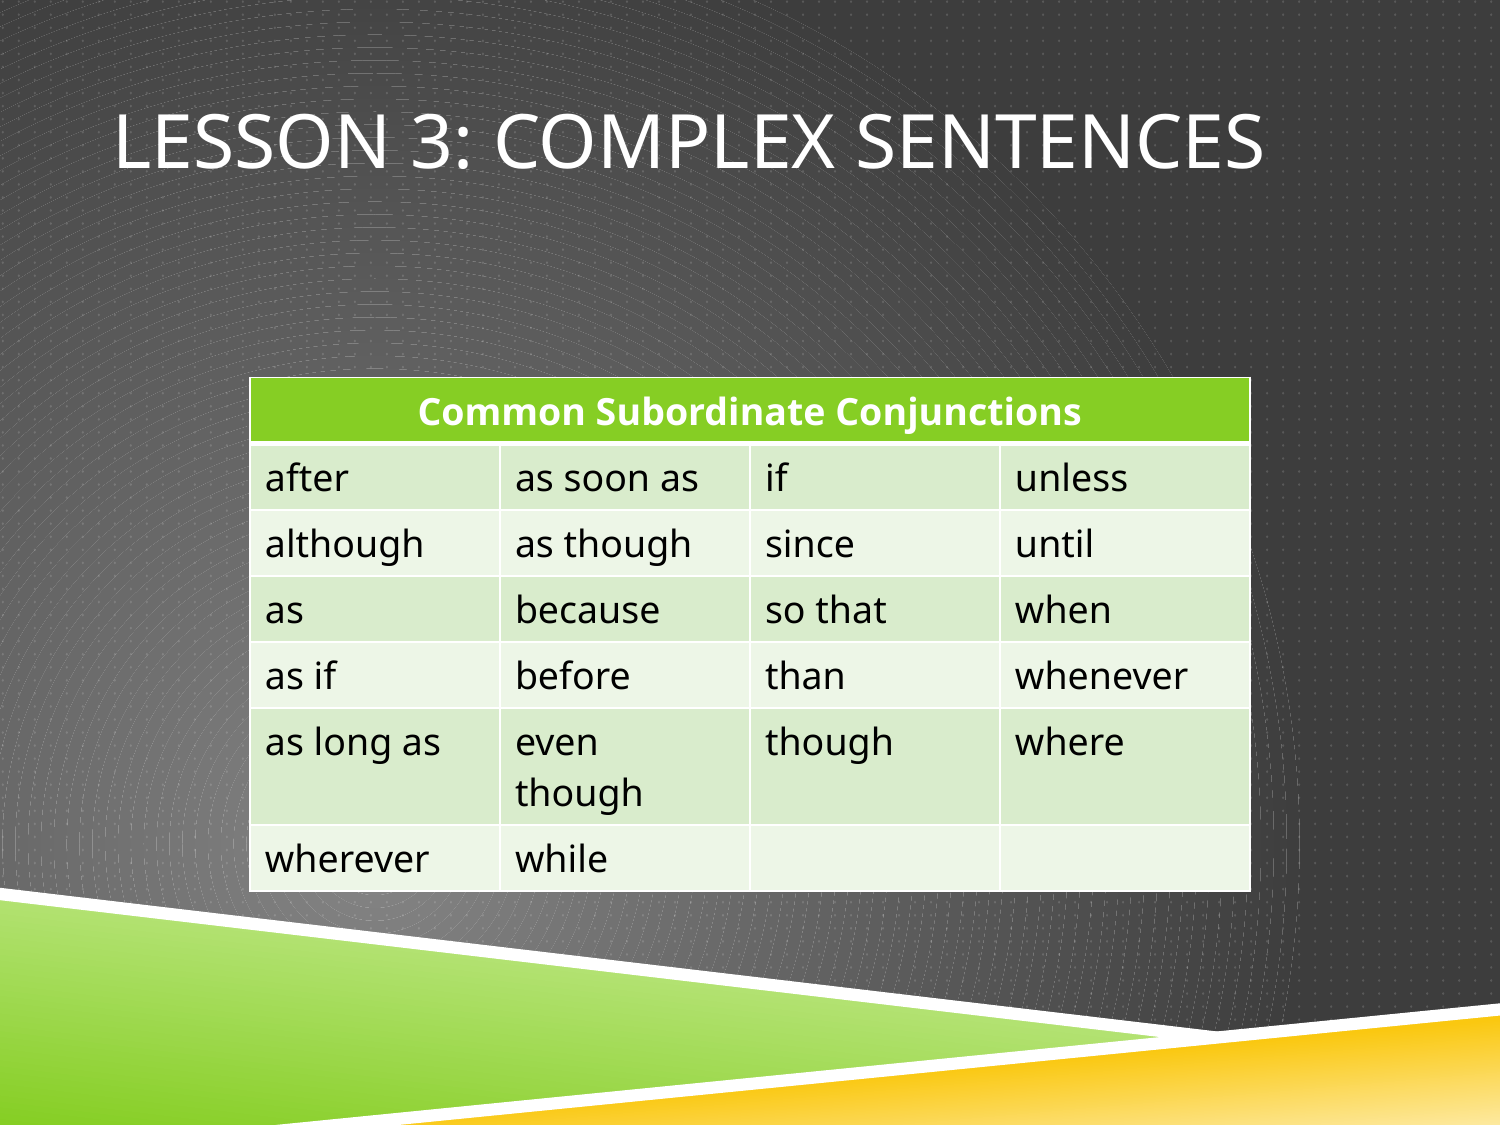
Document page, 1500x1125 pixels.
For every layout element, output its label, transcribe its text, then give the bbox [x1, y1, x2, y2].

table_cell as if [251, 643, 499, 707]
table_cell wherever [251, 826, 499, 890]
table_cell than [751, 643, 999, 707]
table_cell although [251, 511, 499, 575]
title Lesson 3: Complex sentences [112, 45, 1388, 233]
table_cell before [501, 643, 749, 707]
table_header Common Subordinate Conjunctions [251, 378, 1249, 441]
table_cell where [1001, 709, 1249, 824]
table_cell because [501, 577, 749, 641]
table_cell until [1001, 511, 1249, 575]
table_cell unless [1001, 446, 1249, 509]
table_cell as [251, 577, 499, 641]
table_cell [751, 826, 999, 890]
table_cell as though [501, 511, 749, 575]
table_cell since [751, 511, 999, 575]
table_cell as long as [251, 709, 499, 824]
table_cell when [1001, 577, 1249, 641]
table_cell after [251, 446, 499, 509]
table_cell if [751, 446, 999, 509]
table_cell [1001, 826, 1249, 890]
table_cell even though [501, 709, 749, 824]
table_cell though [751, 709, 999, 824]
table_cell whenever [1001, 643, 1249, 707]
table_cell while [501, 826, 749, 890]
table_cell as soon as [501, 446, 749, 509]
table_cell so that [751, 577, 999, 641]
